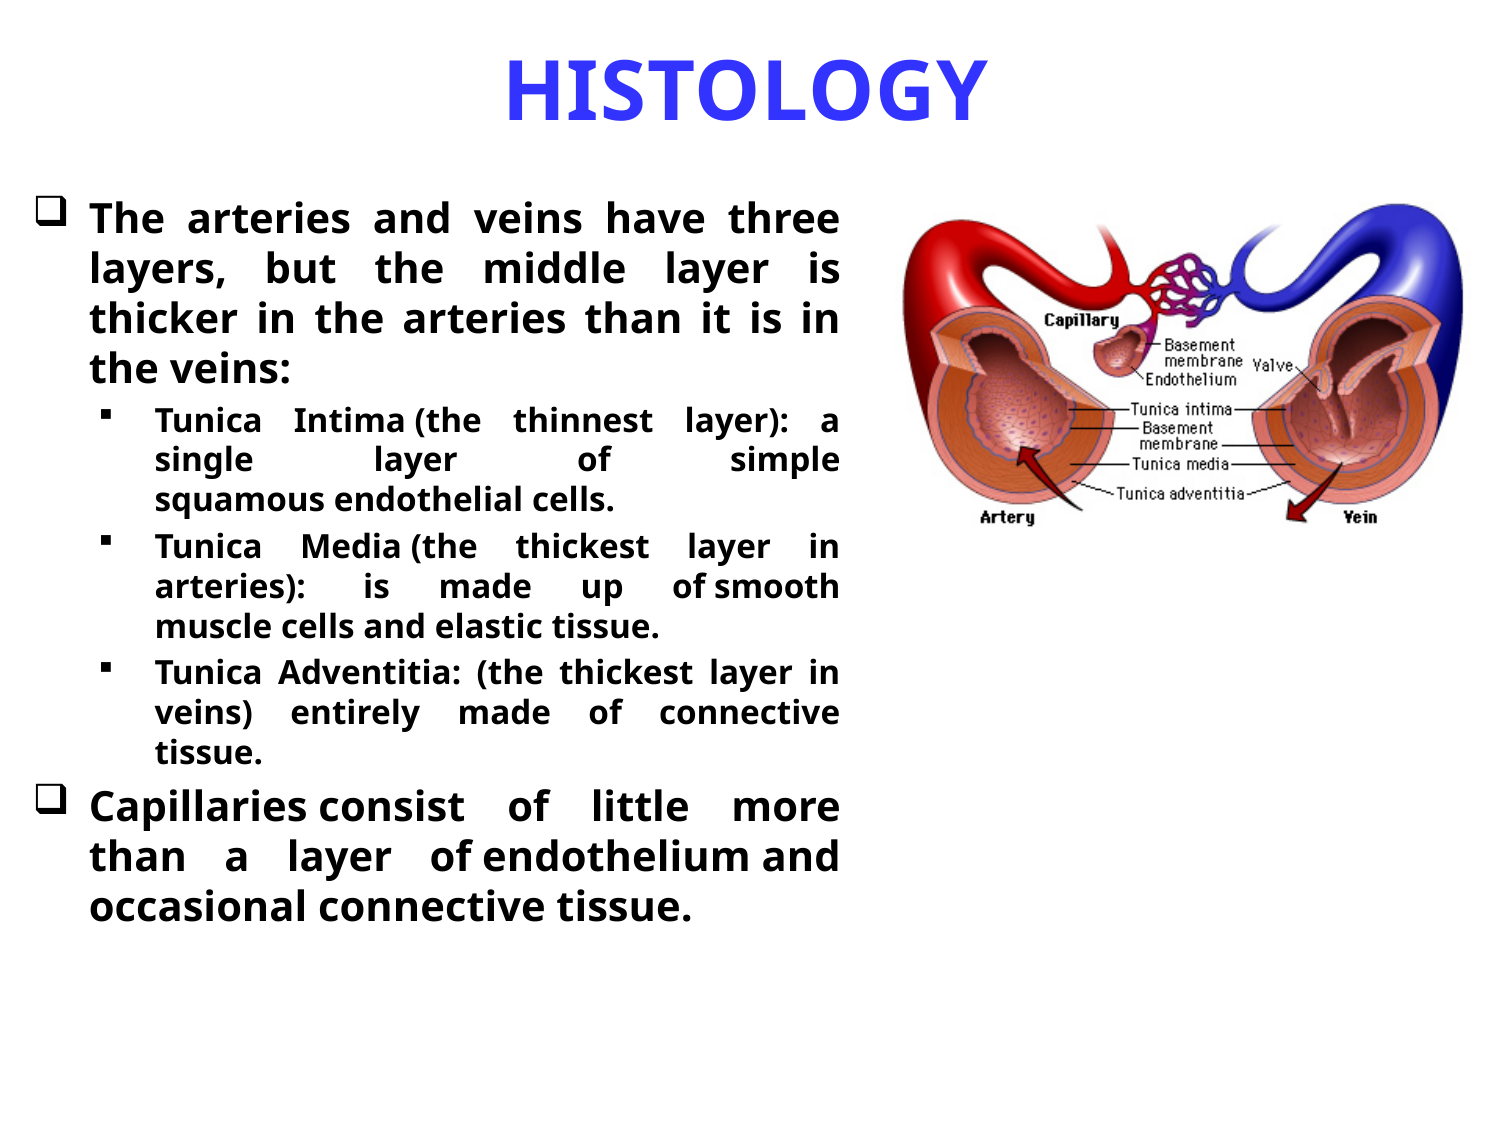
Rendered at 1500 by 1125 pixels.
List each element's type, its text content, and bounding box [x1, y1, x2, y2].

list The arteries and veins have three layers, but the middle layer is thicker in the arteries than it is in the veins: Tunica Intima (the thinnest layer): a single layer of simple squamous endothelial cells. Tunica Media (the thickest layer in arteries): is made up of smooth muscle cells and elastic tissue. Tunica Adventitia: (the thickest layer in veins) entirely made of connective tissue. Capillaries consist of little more than a layer of endothelium and occasional connective tissue. [17, 184, 857, 894]
text_box histology [0, 42, 1496, 145]
picture [870, 201, 1496, 540]
